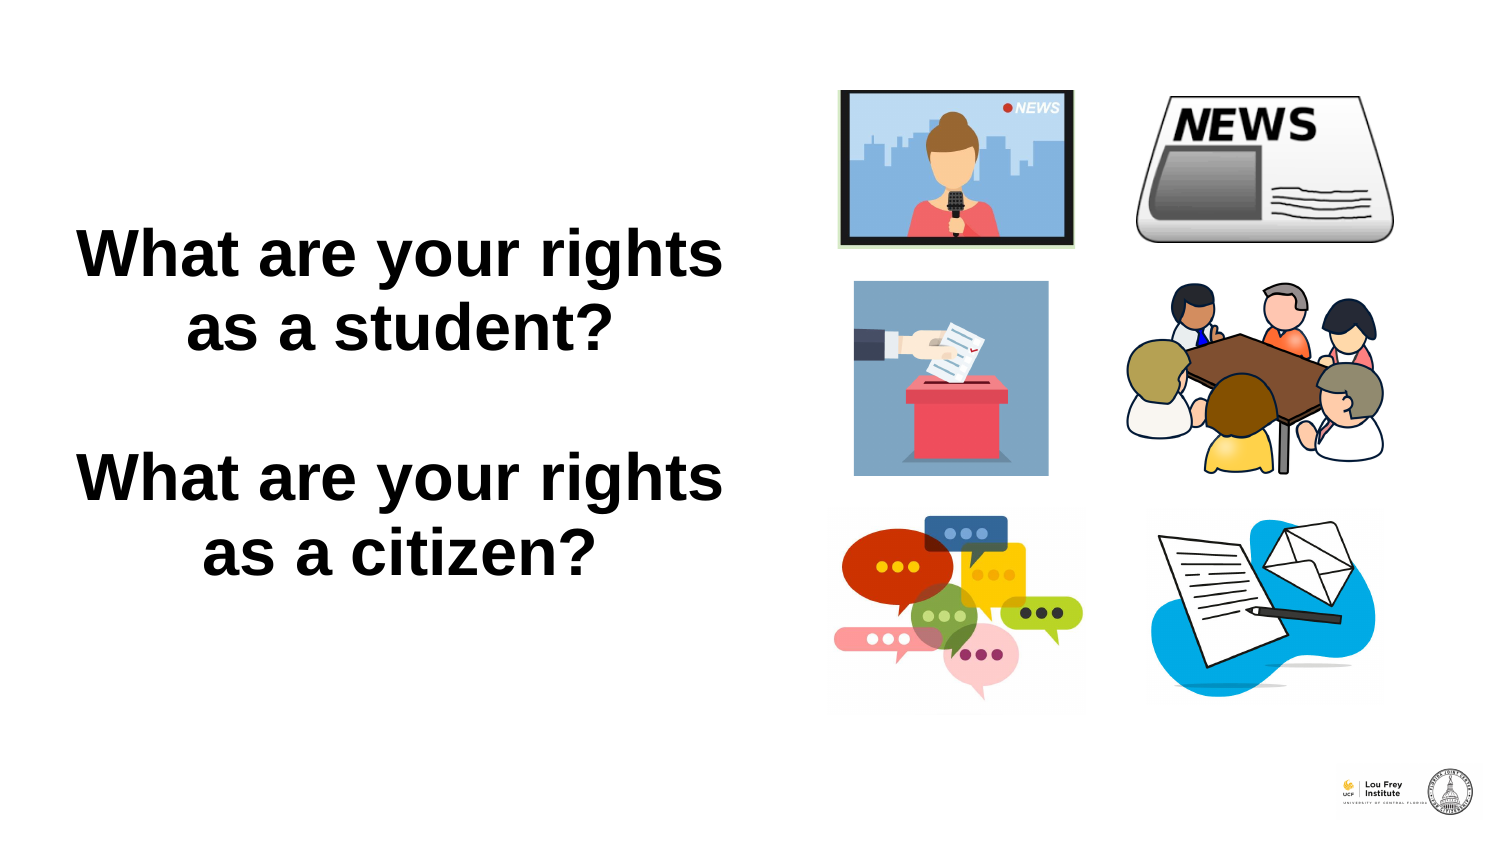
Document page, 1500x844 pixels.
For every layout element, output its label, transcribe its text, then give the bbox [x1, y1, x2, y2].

picture [827, 507, 1086, 715]
picture [837, 90, 1076, 249]
title What are your rights as a student? What are your rights as a citizen? [22, 75, 779, 730]
picture [1125, 281, 1384, 475]
picture [853, 280, 1049, 476]
picture [1135, 95, 1395, 243]
picture [1145, 508, 1384, 705]
picture [1336, 763, 1483, 820]
